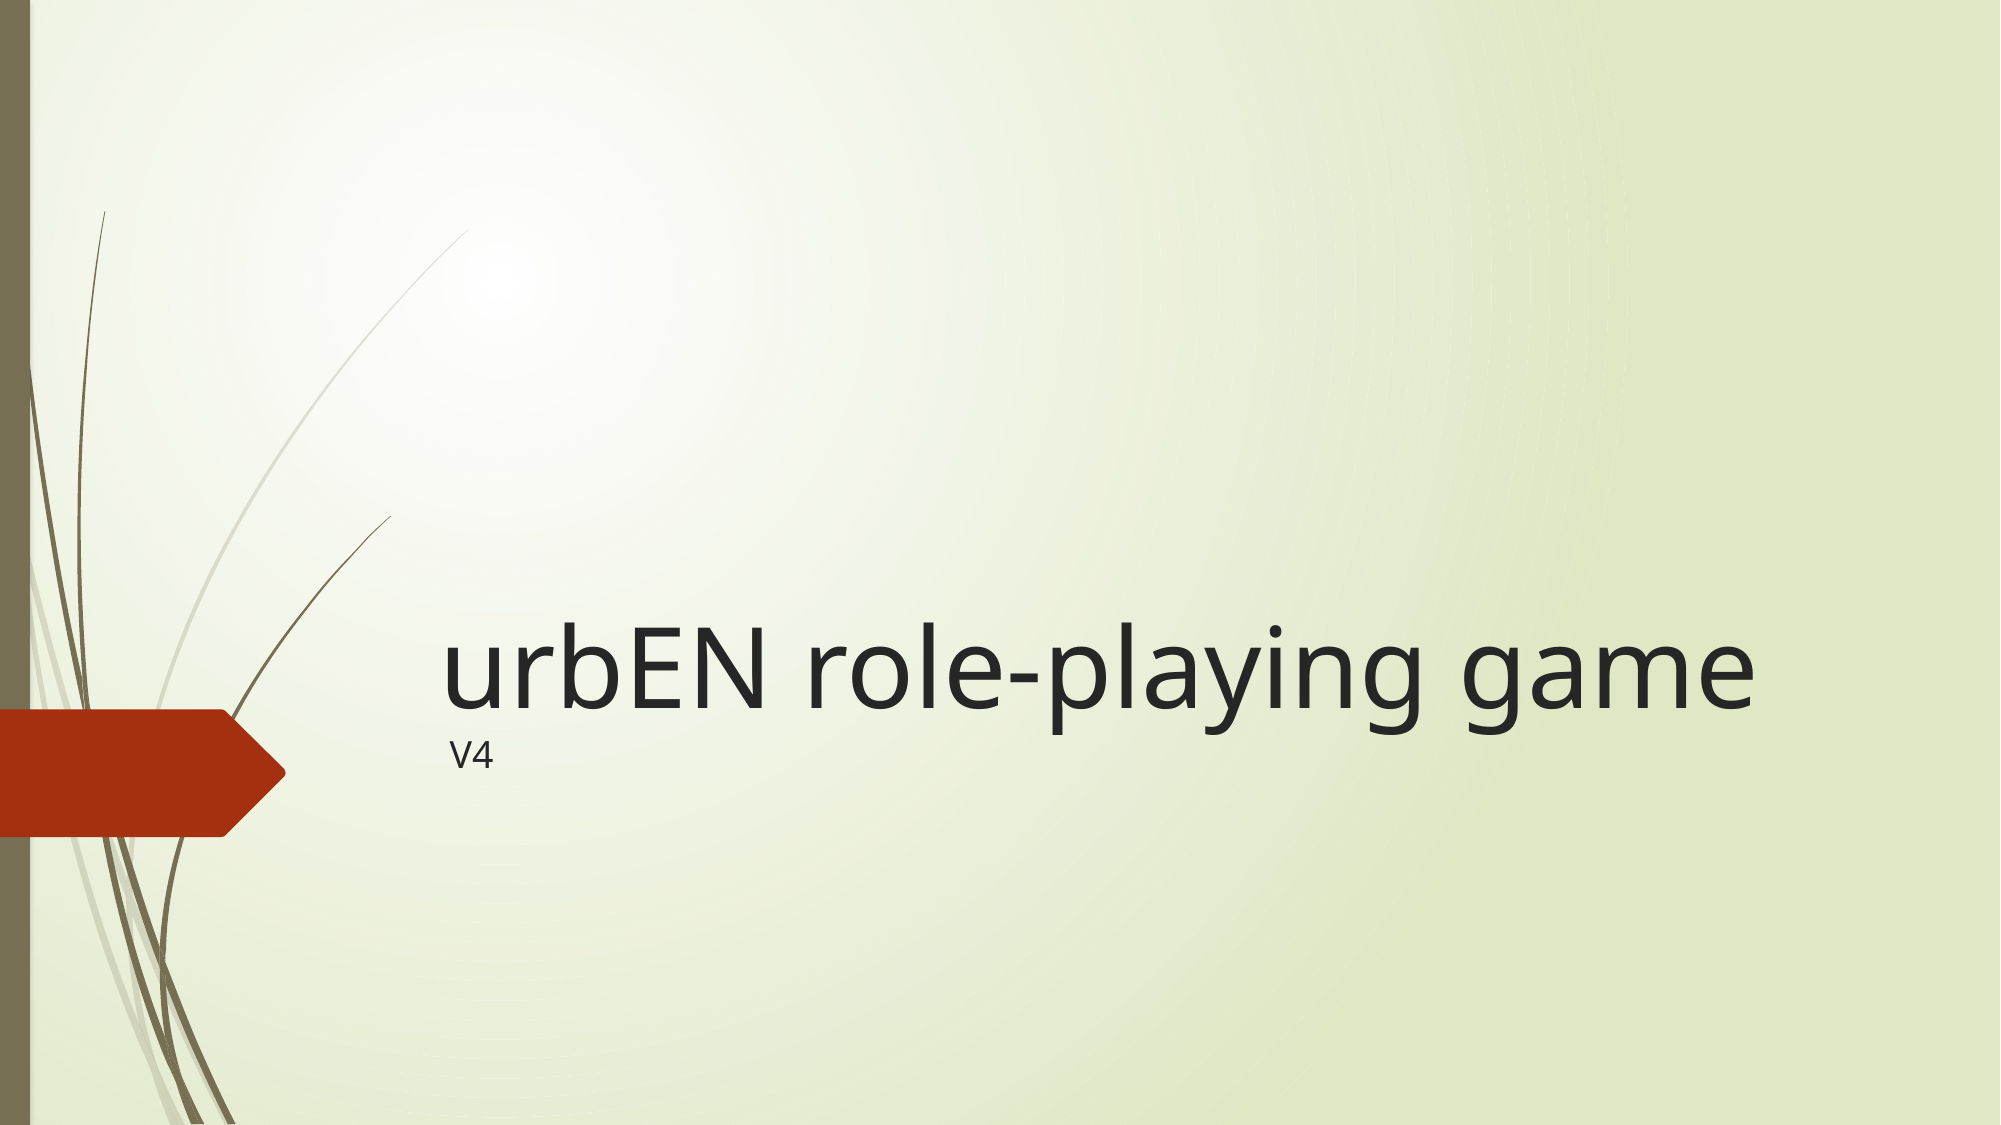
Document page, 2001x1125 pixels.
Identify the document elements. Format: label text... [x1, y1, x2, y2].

title urbEN role-playing game V4 [424, 412, 1888, 784]
